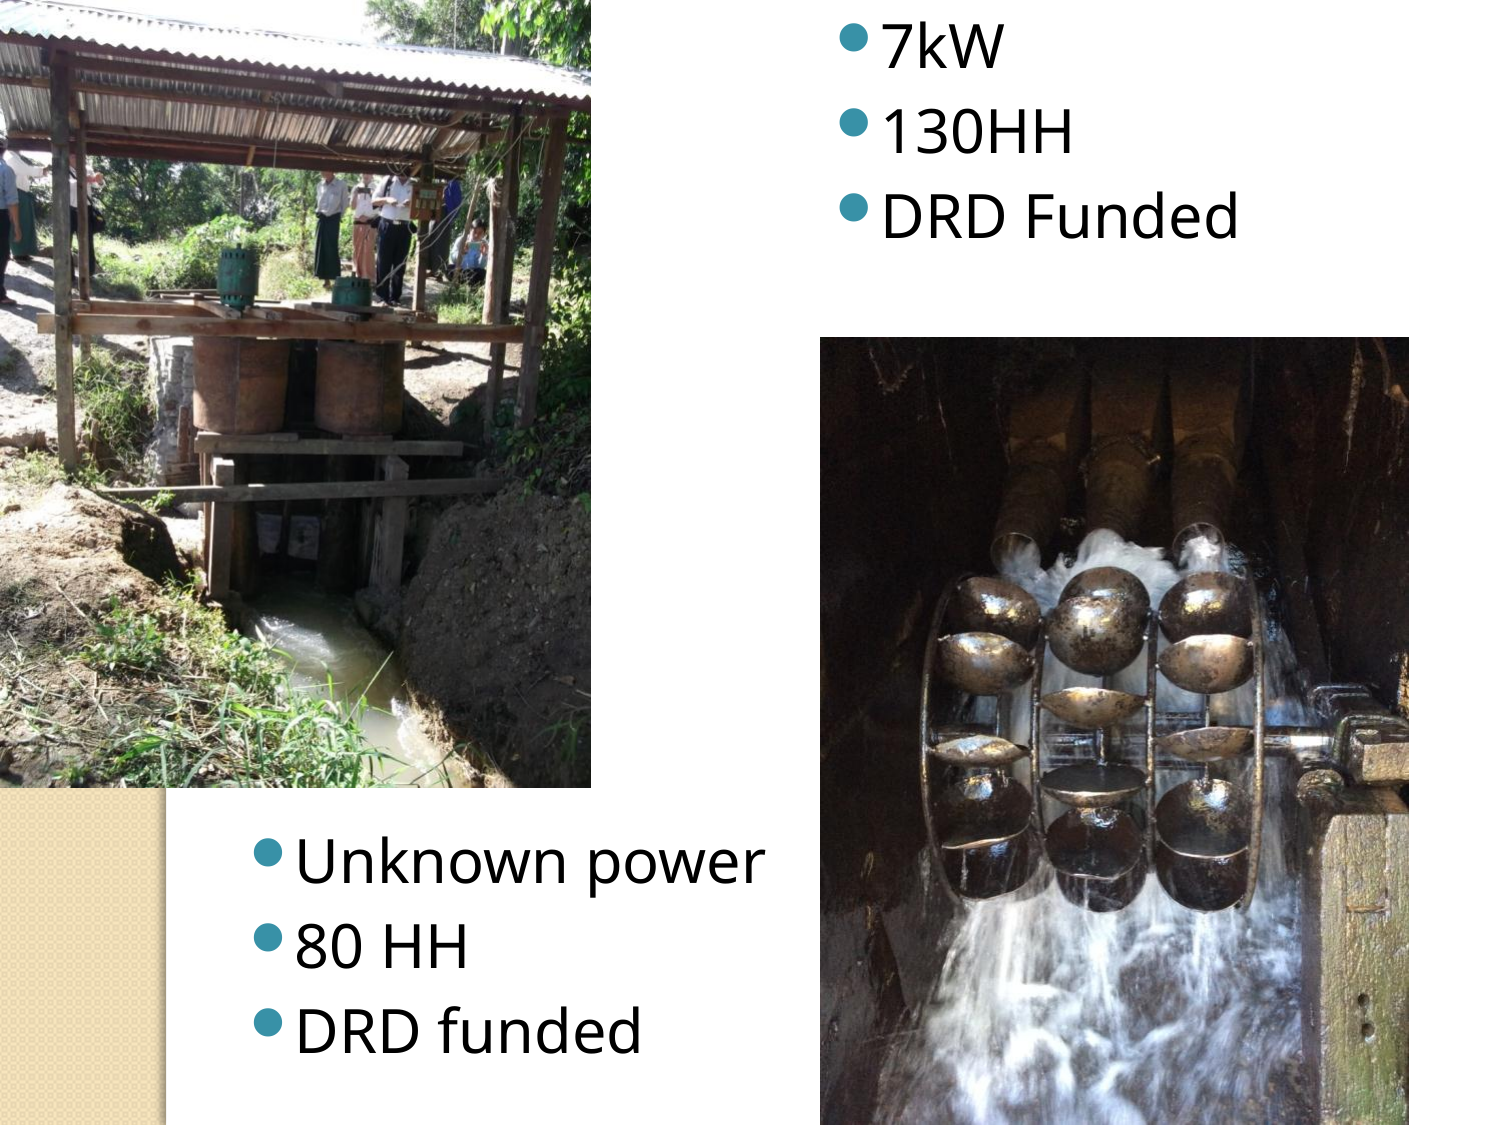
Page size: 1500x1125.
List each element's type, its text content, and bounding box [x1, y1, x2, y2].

text_box Unknown power 80 HH DRD funded [222, 814, 809, 1125]
text_box 7kW 130HH DRD Funded [808, 0, 1277, 311]
picture [820, 337, 1409, 1125]
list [0, 0, 591, 788]
